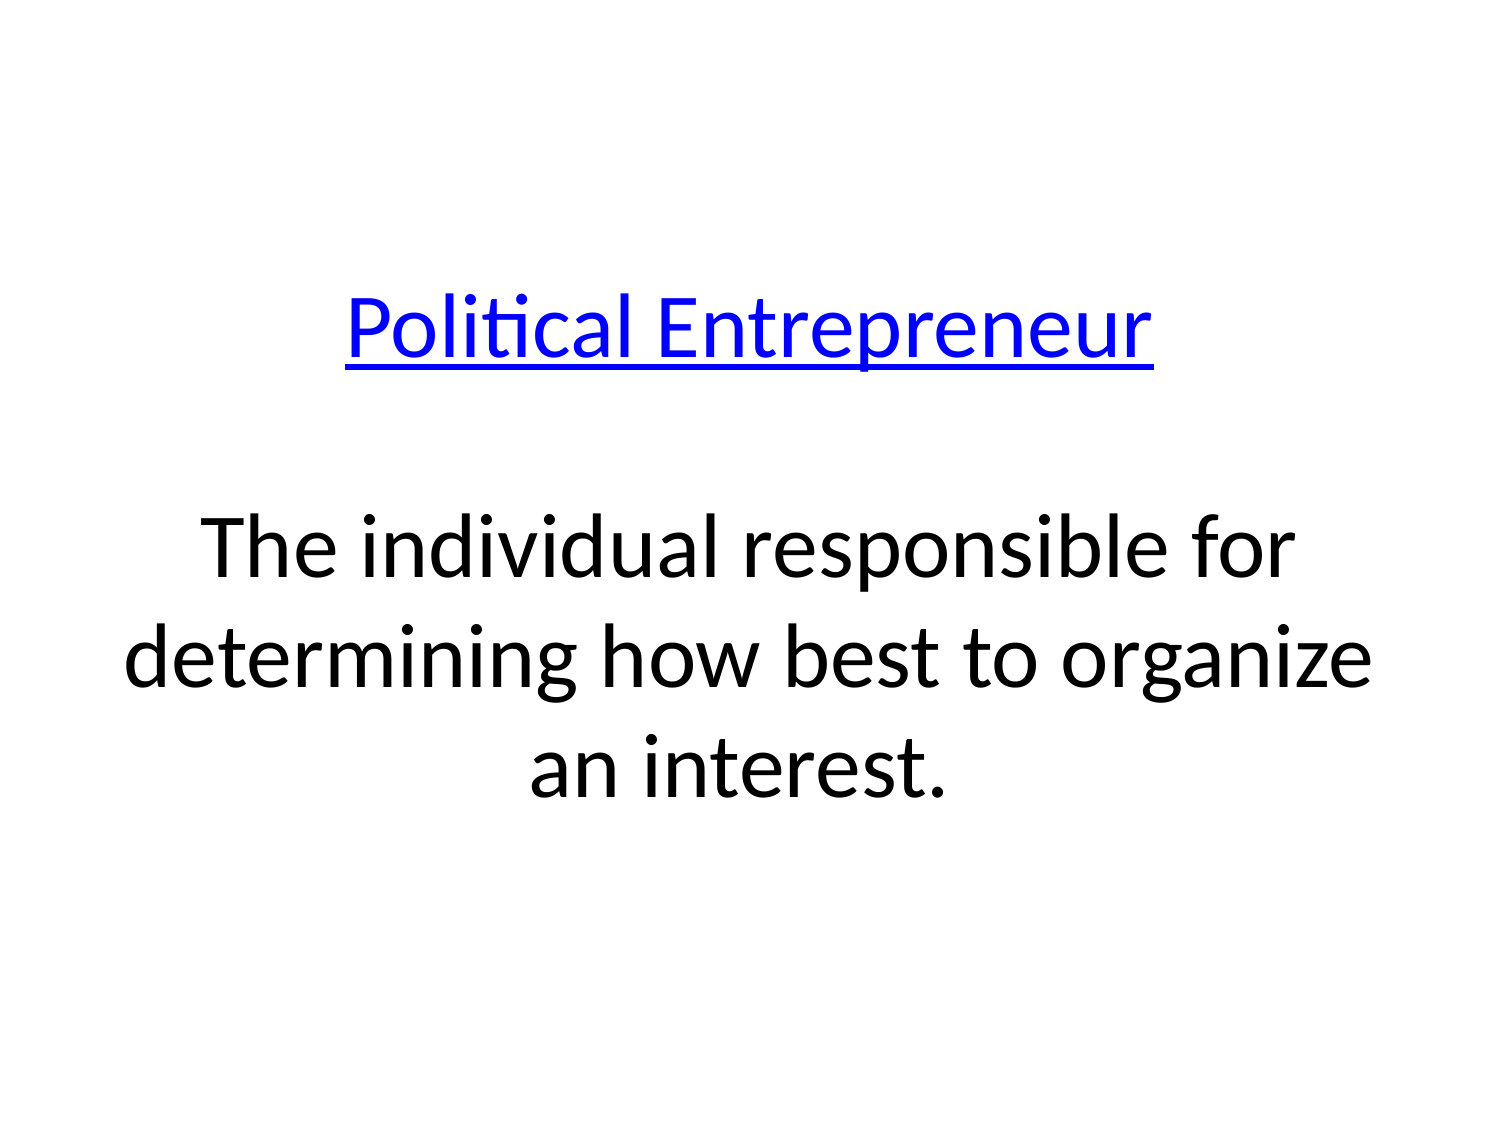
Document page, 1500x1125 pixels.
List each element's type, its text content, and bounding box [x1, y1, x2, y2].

title Political Entrepreneur The individual responsible for determining how best to organize an interest. [74, 44, 1426, 1038]
